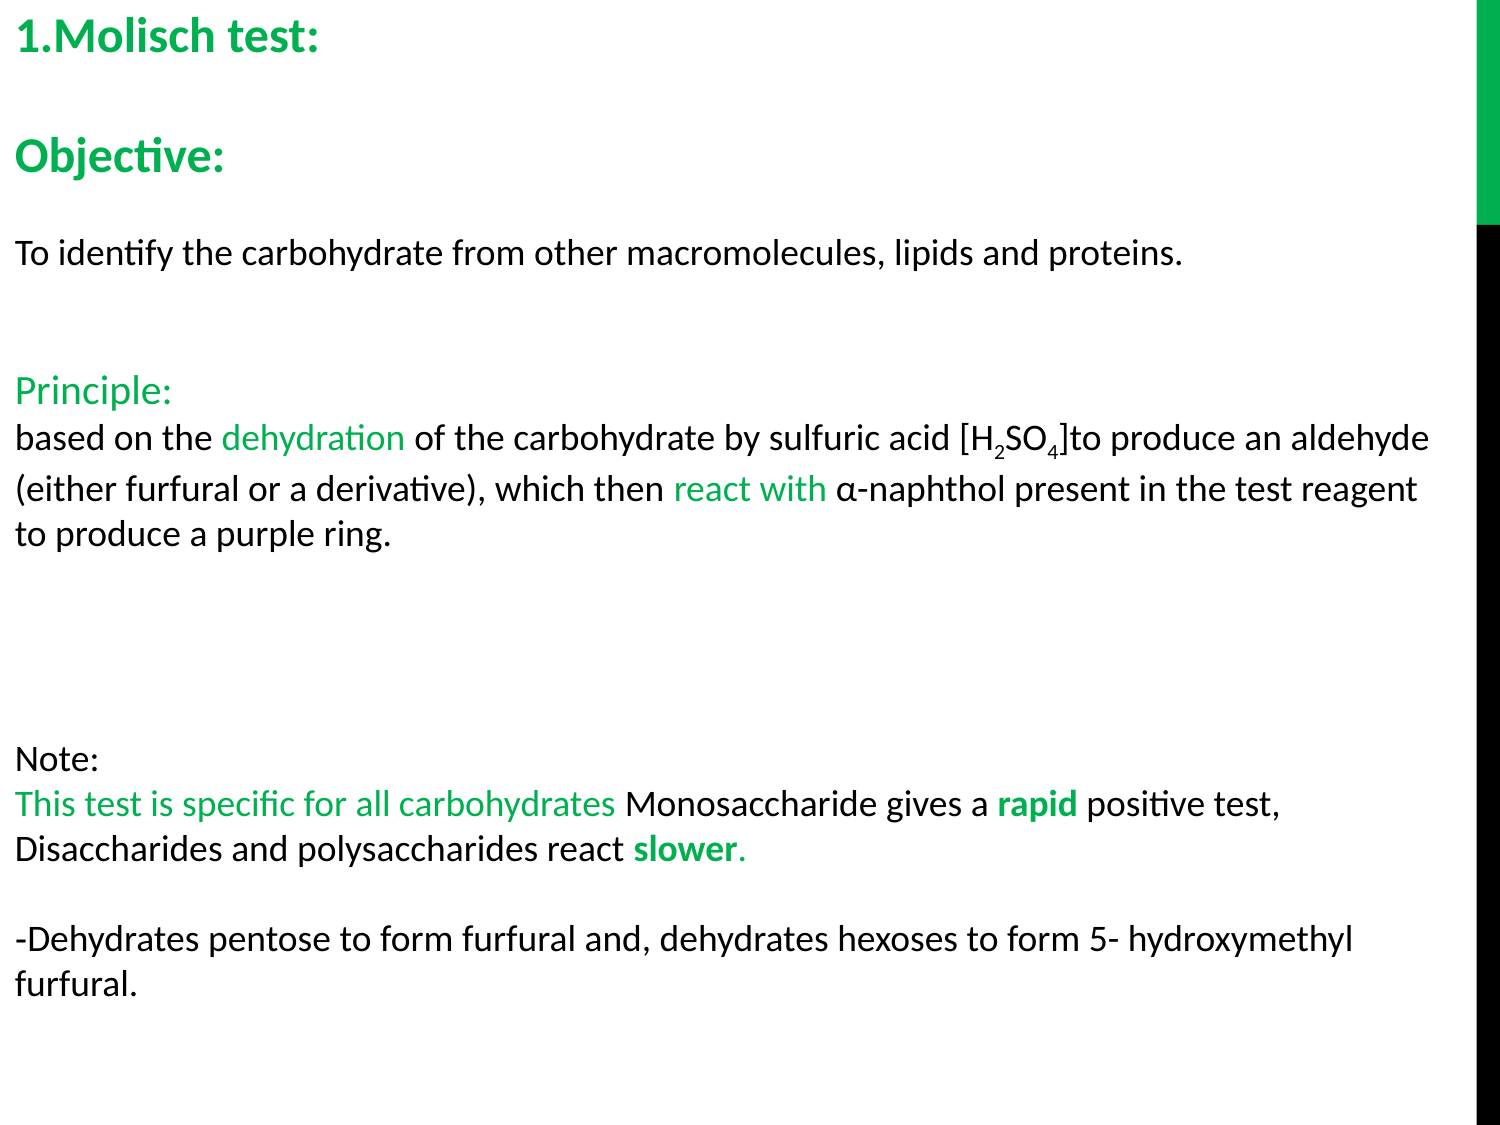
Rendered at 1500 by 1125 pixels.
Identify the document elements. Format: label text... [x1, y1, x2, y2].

text_box 1.Molisch test: Objective: To identify the carbohydrate from other macromolecules, lipids and proteins. Principle: based on the dehydration of the carbohydrate by sulfuric acid [H2SO4]to produce an aldehyde (either furfural or a derivative), which then react with α-naphthol present in the test reagent to produce a purple ring. Note: This test is specific for all carbohydrates Monosaccharide gives a rapid positive test, Disaccharides and polysaccharides react slower. -Dehydrates pentose to form furfural and, dehydrates hexoses to form 5- hydroxymethyl furfural. [0, 0, 1459, 1057]
